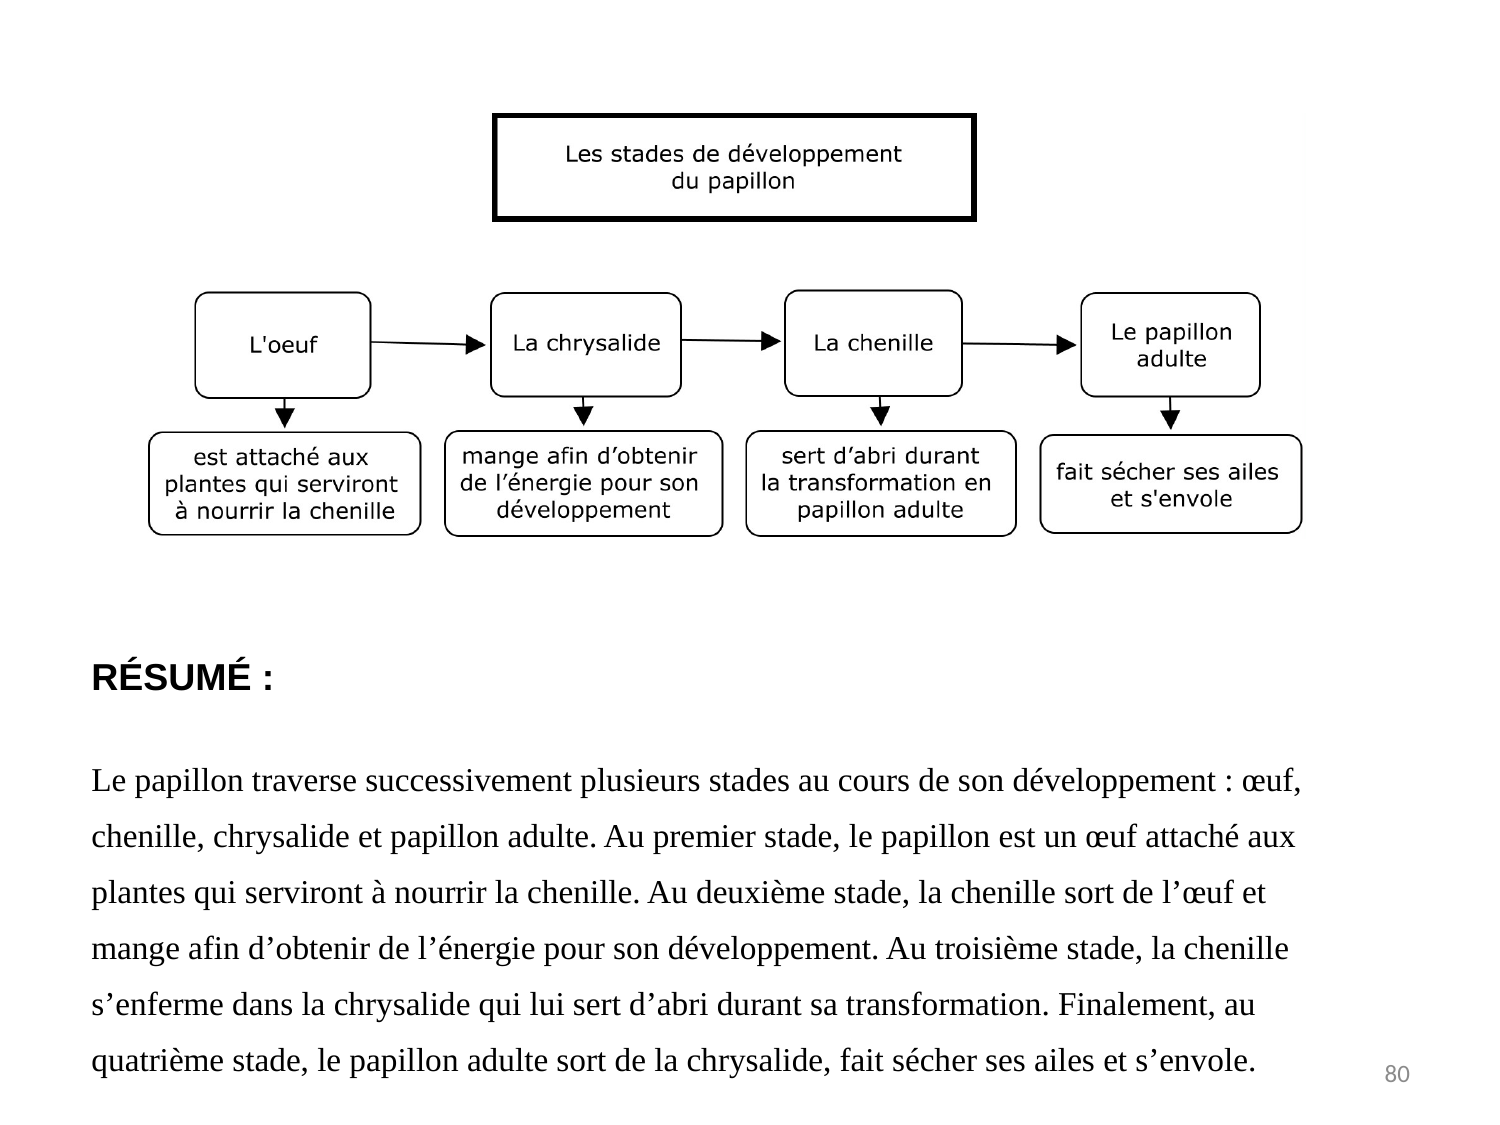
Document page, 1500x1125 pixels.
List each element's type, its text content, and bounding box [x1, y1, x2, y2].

slide_number 80 [1074, 1042, 1425, 1103]
picture [147, 113, 1306, 540]
text_box RÉSUMÉ : Le papillon traverse successivement plusieurs stades au cours de son développement : œuf, chenille, chrysalide et papillon adulte. Au premier stade, le papillon est un œuf attaché aux plantes qui serviront à nourrir la chenille. Au deuxième stade, la chenille sort de l’œuf et mange afin d’obtenir de l’énergie pour son développement. Au troisième stade, la chenille s’enferme dans la chrysalide qui lui sert d’abri durant sa transformation. Finalement, au quatrième stade, le papillon adulte sort de la chrysalide, fait sécher ses ailes et s’envole. [76, 645, 1365, 1086]
